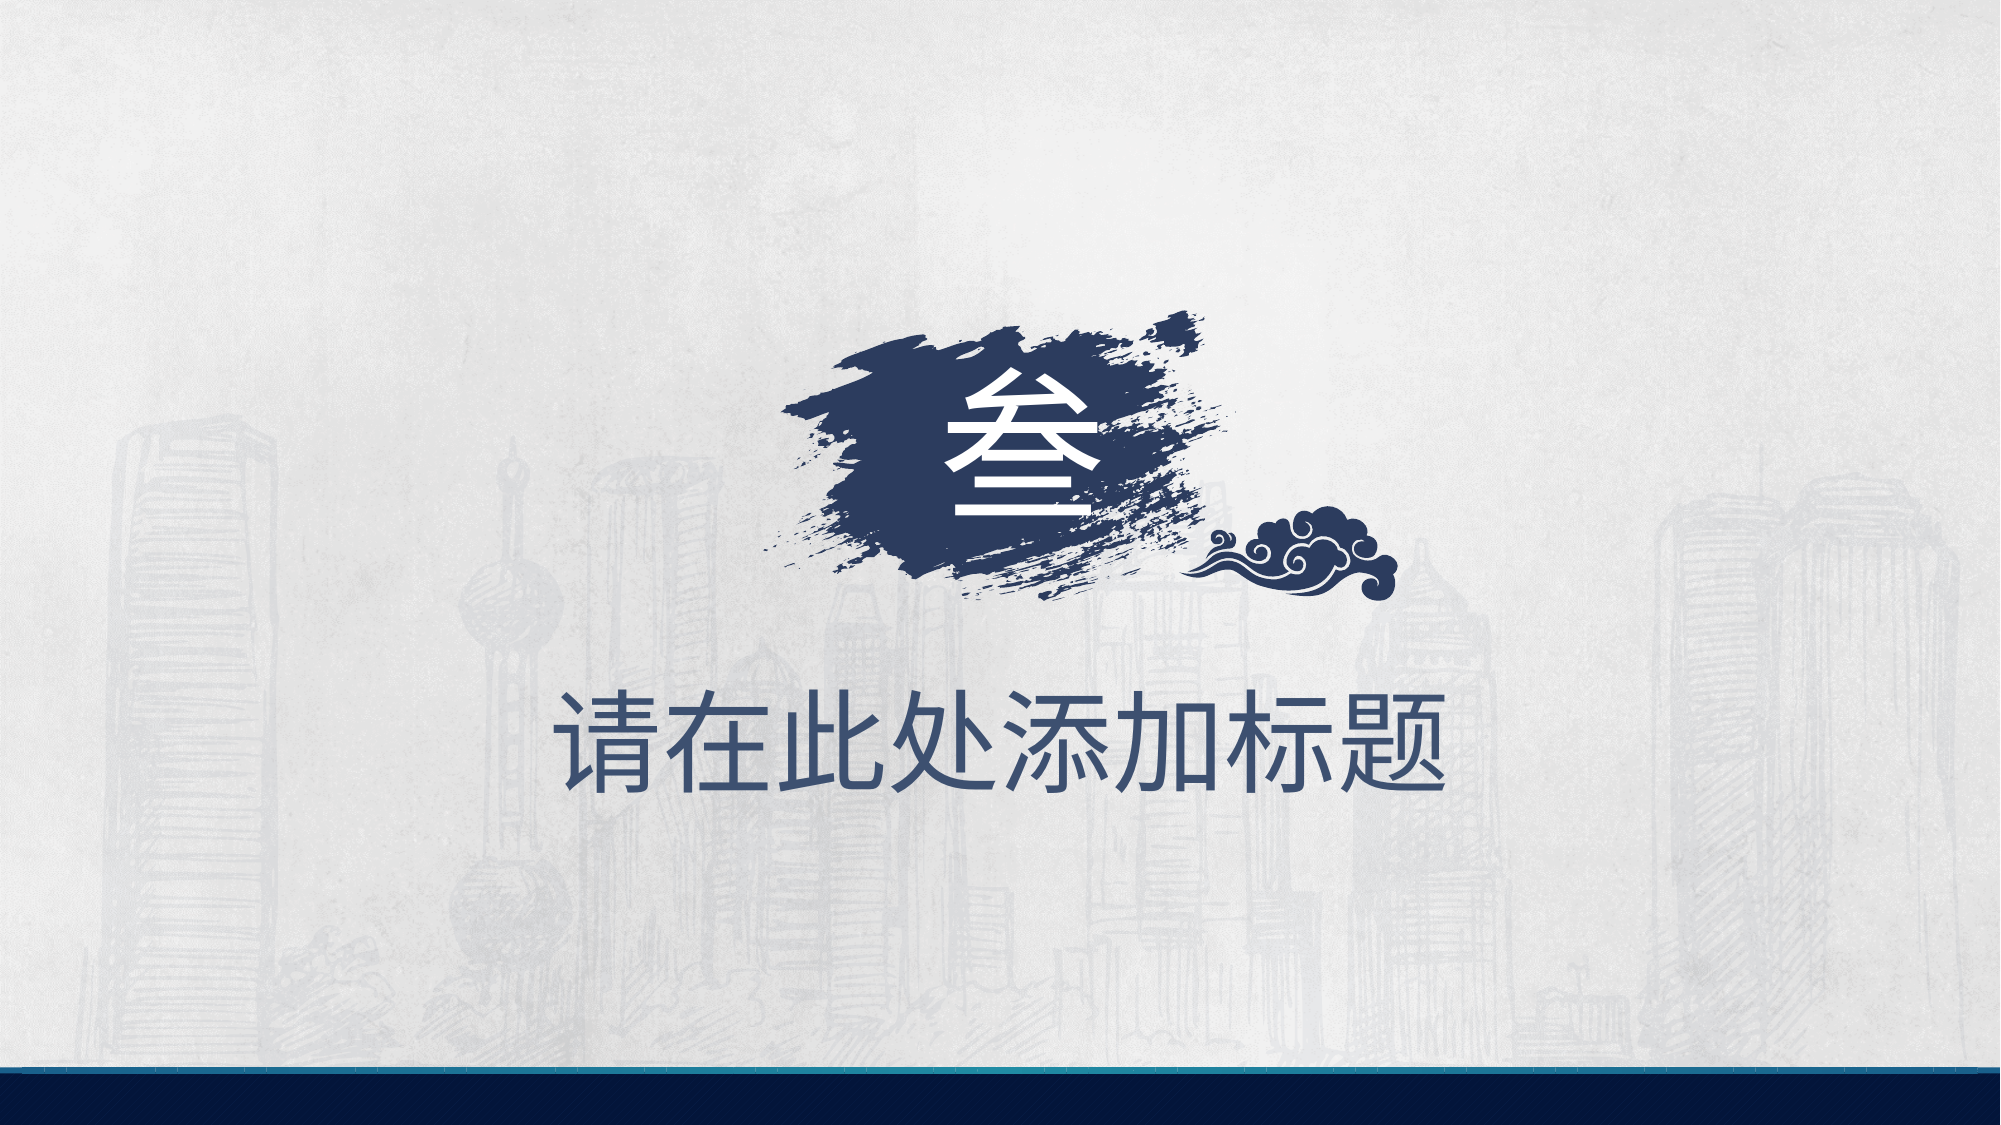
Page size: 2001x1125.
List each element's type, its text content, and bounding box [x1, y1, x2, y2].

list 请在此处添加标题 [444, 656, 1556, 841]
list 叁 [924, 362, 1075, 547]
